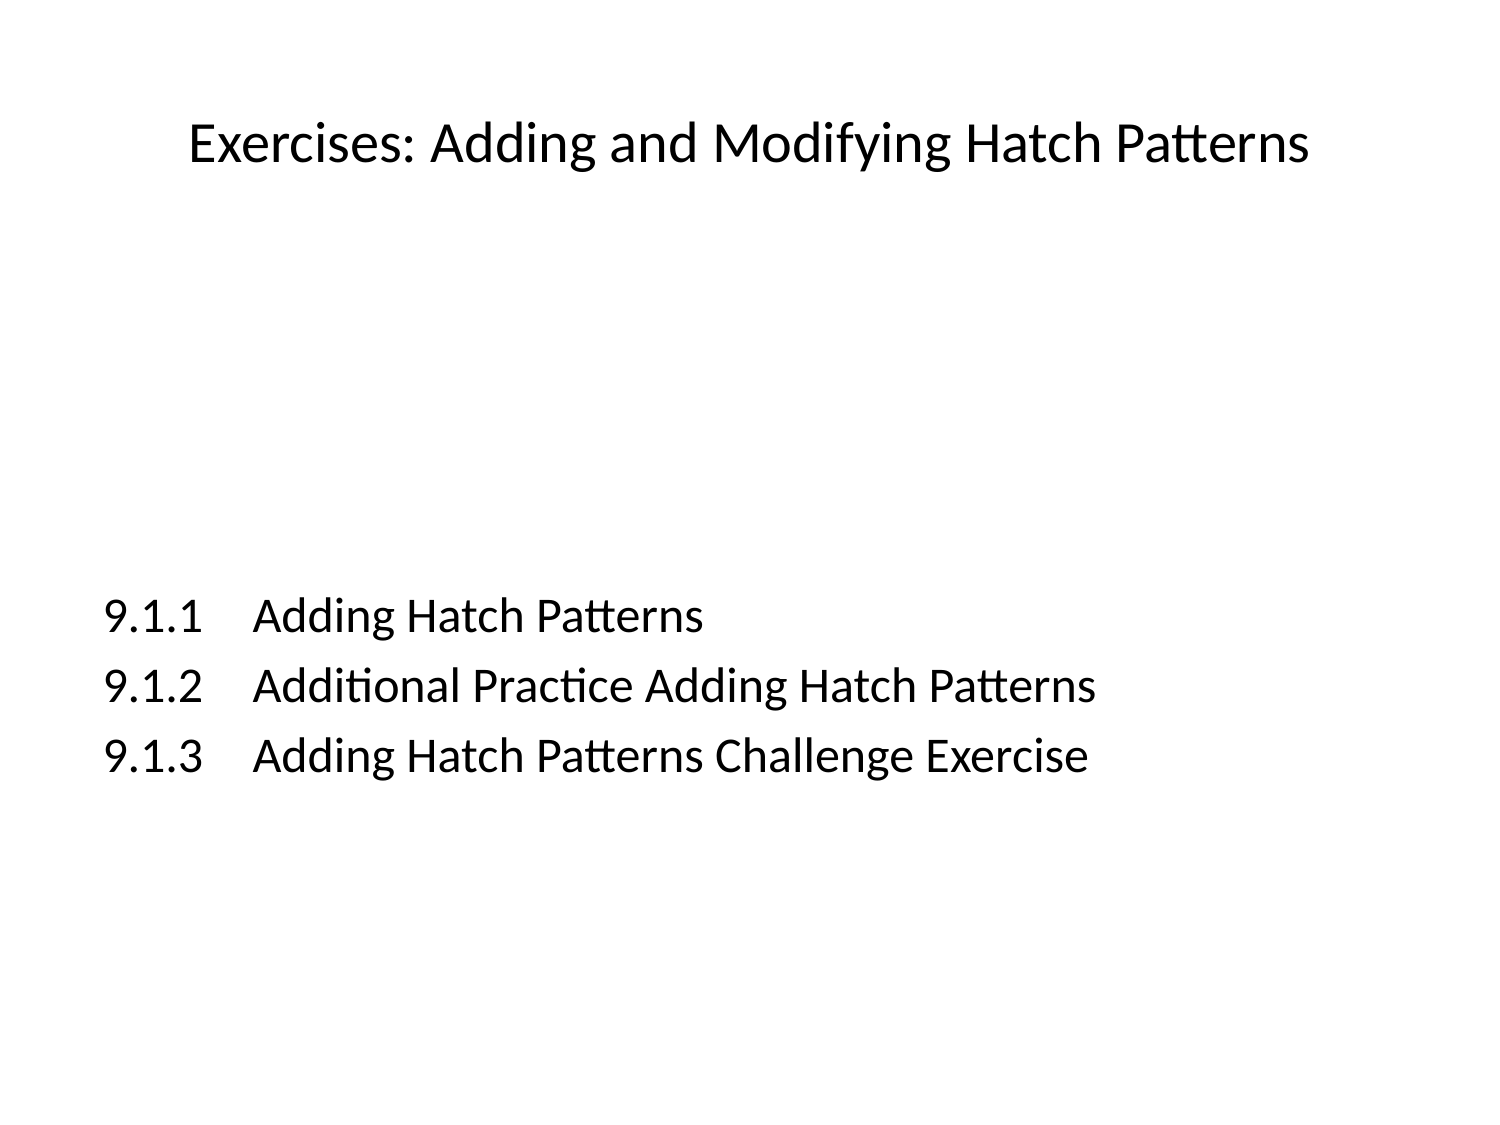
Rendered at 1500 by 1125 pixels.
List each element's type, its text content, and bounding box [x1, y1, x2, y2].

list 9.1.1 Adding Hatch Patterns 9.1.2 Additional Practice Adding Hatch Patterns 9.1.3 Adding Hatch Patterns Challenge Exercise [87, 575, 1363, 1025]
title Exercises: Adding and Modifying Hatch Patterns [75, 45, 1425, 233]
